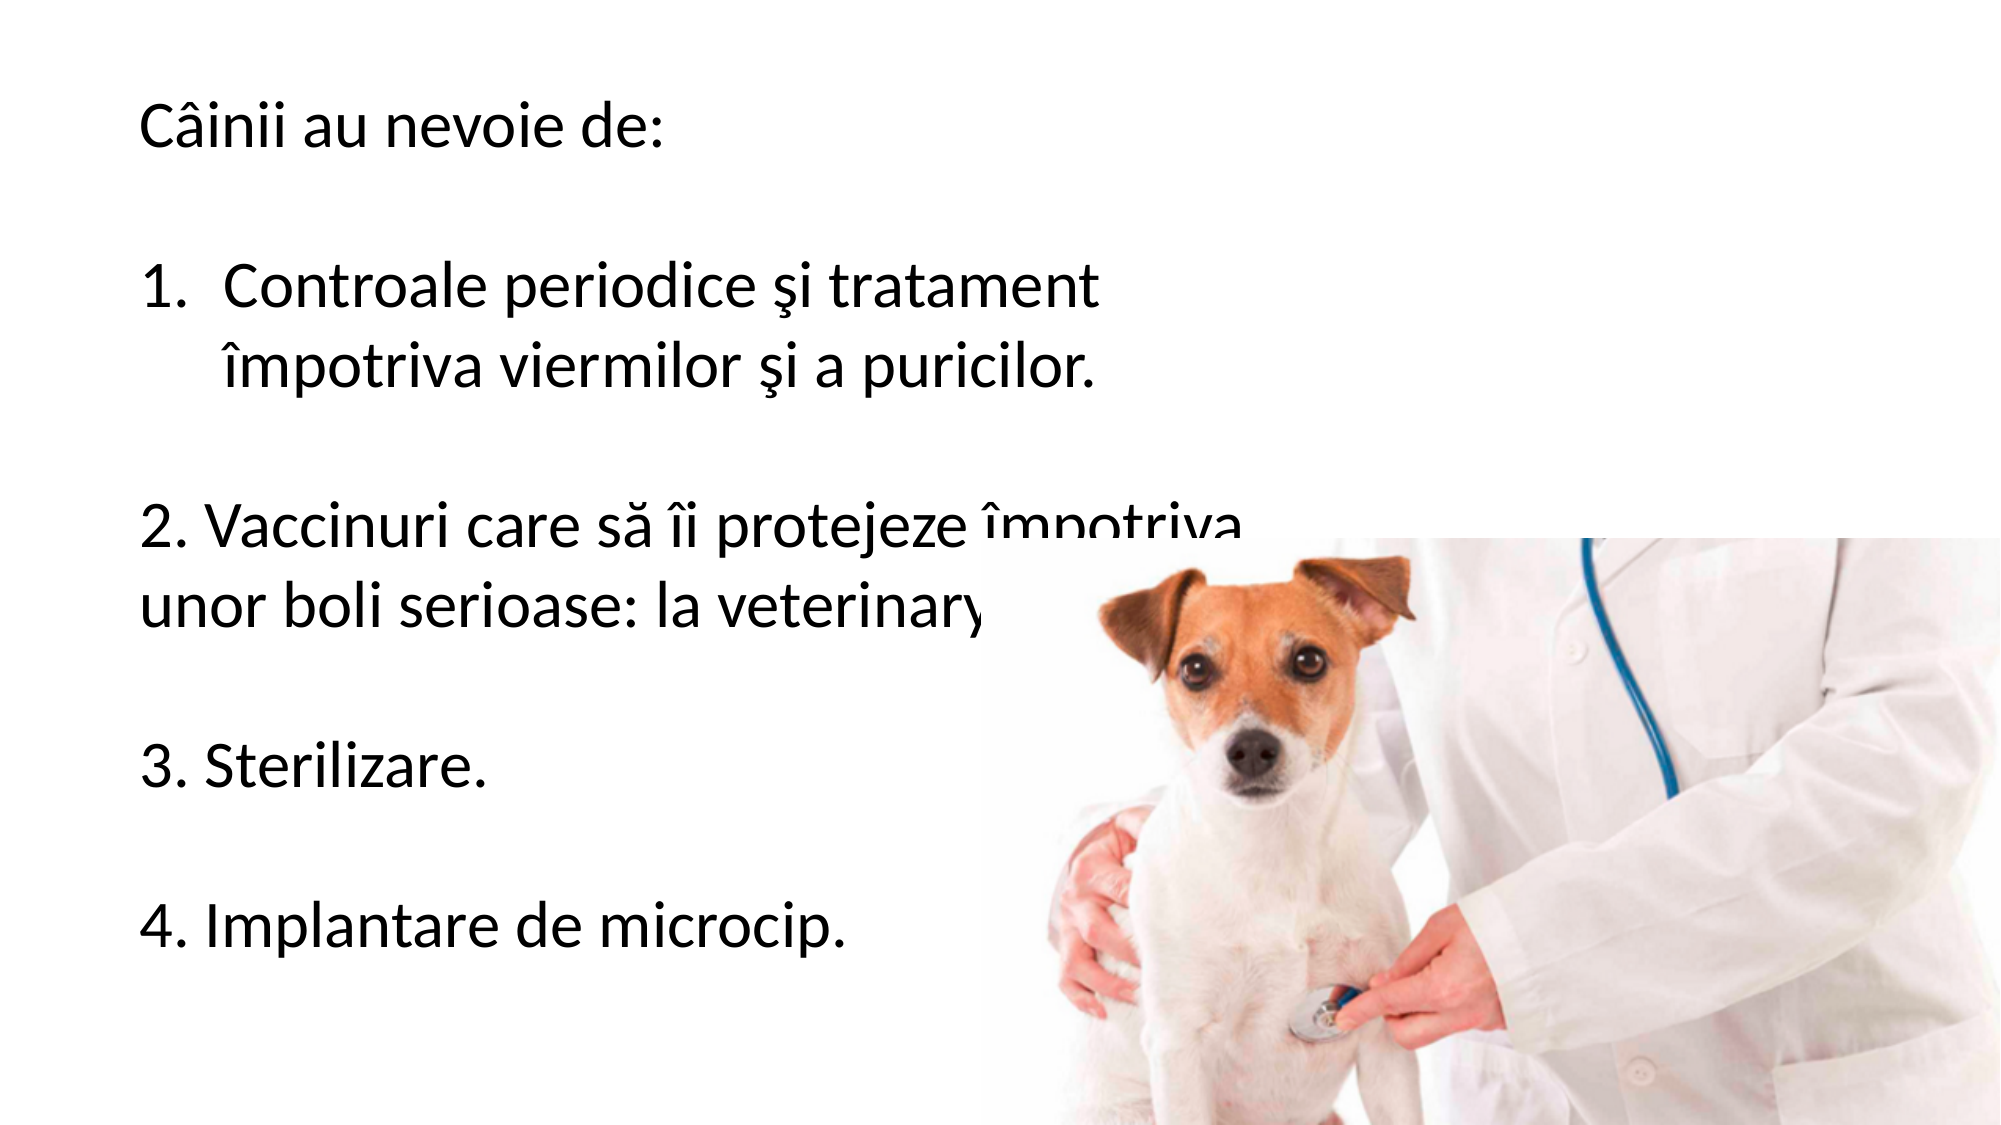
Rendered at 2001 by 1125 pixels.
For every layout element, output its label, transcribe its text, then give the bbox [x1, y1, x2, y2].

text_box Câinii au nevoie de: Controale periodice şi tratament împotriva viermilor şi a puricilor. 2. Vaccinuri care să îi protejeze împotriva unor boli serioase: la veterinary 3. Sterilizare. 4. Implantare de microcip. [124, 73, 1279, 1014]
picture [981, 538, 2000, 1125]
